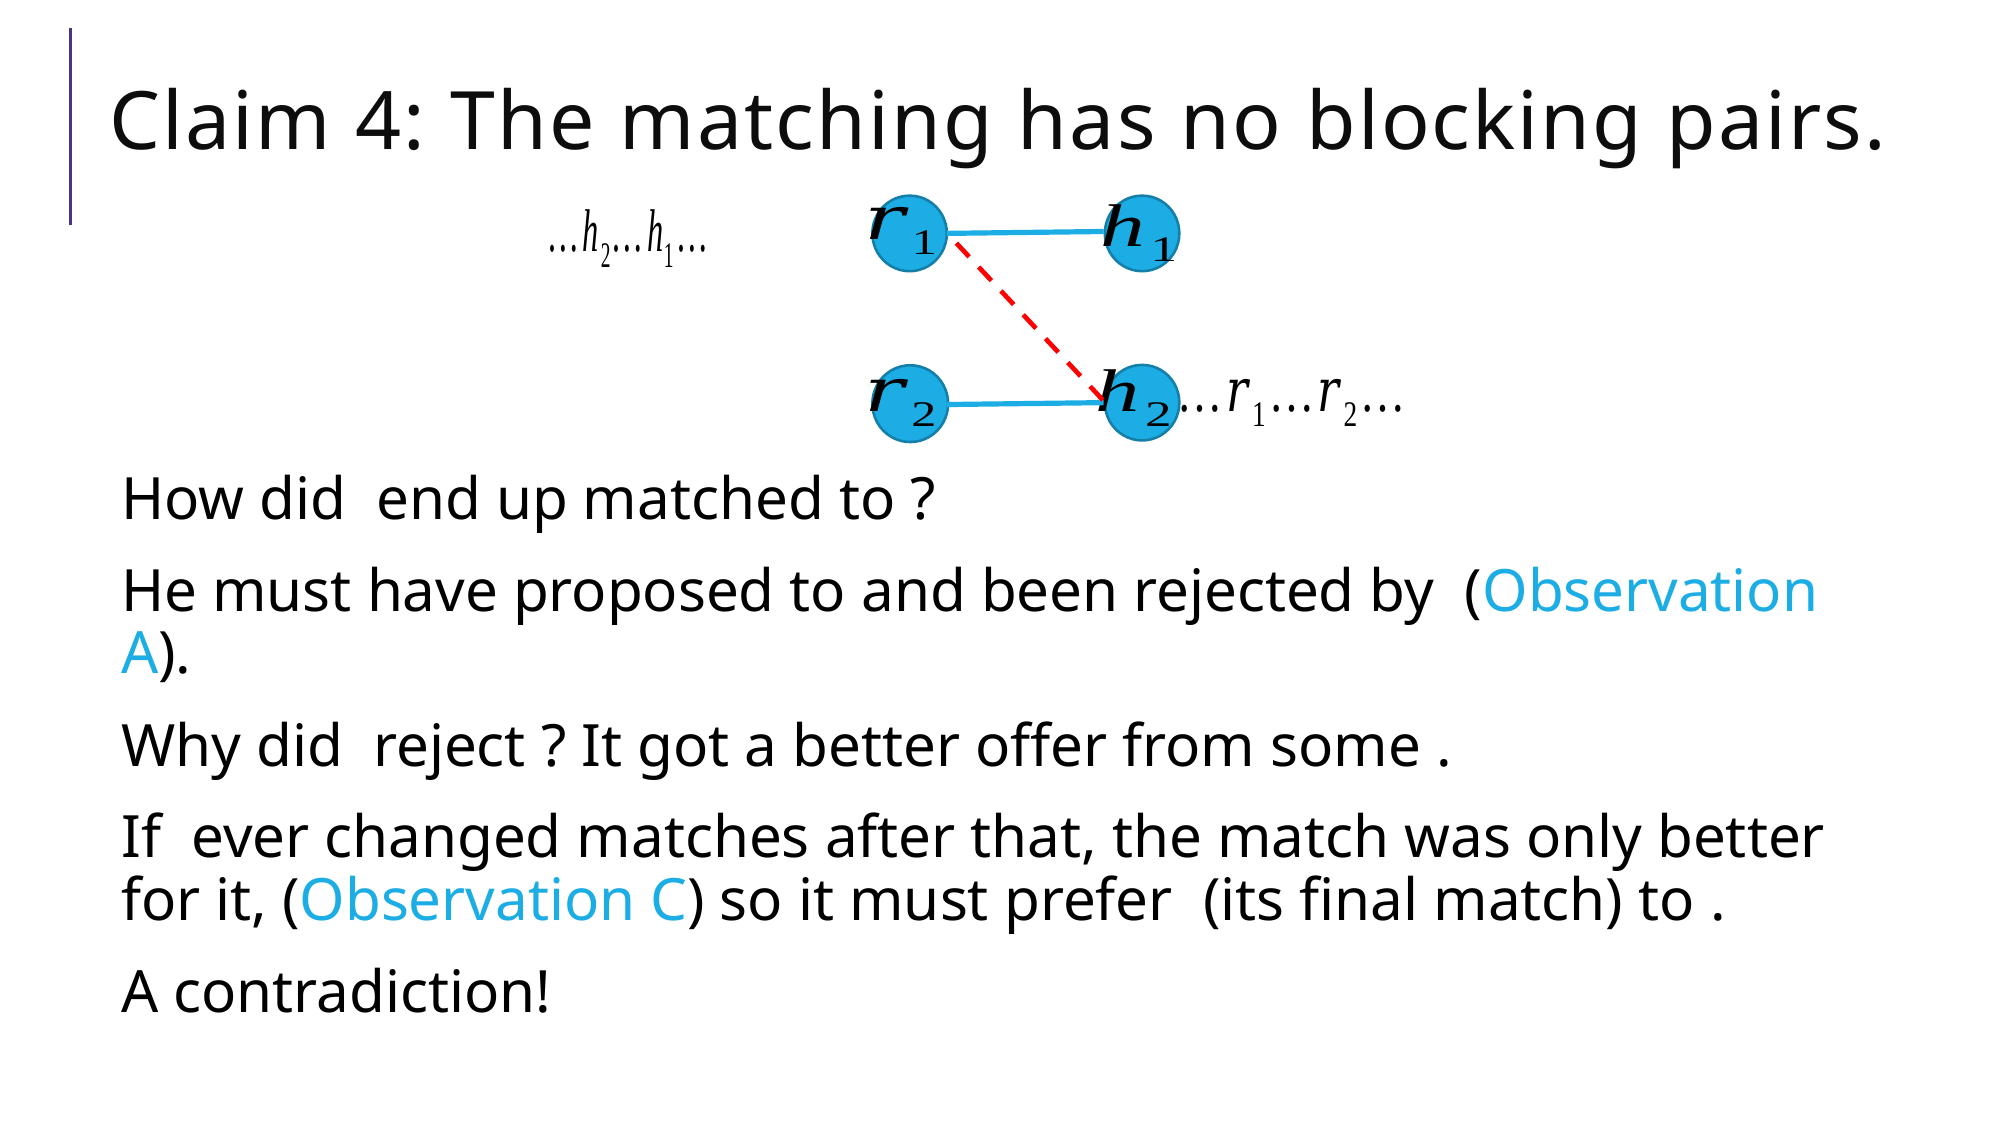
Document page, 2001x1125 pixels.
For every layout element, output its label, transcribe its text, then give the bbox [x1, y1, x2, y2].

text_box [1103, 207, 1113, 231]
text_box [956, 242, 1110, 408]
text_box [1105, 363, 1181, 442]
text_box [1112, 194, 1181, 273]
text_box [871, 363, 949, 444]
text_box [871, 194, 948, 273]
title Claim 4: The matching has no blocking pairs. [94, 43, 1930, 210]
